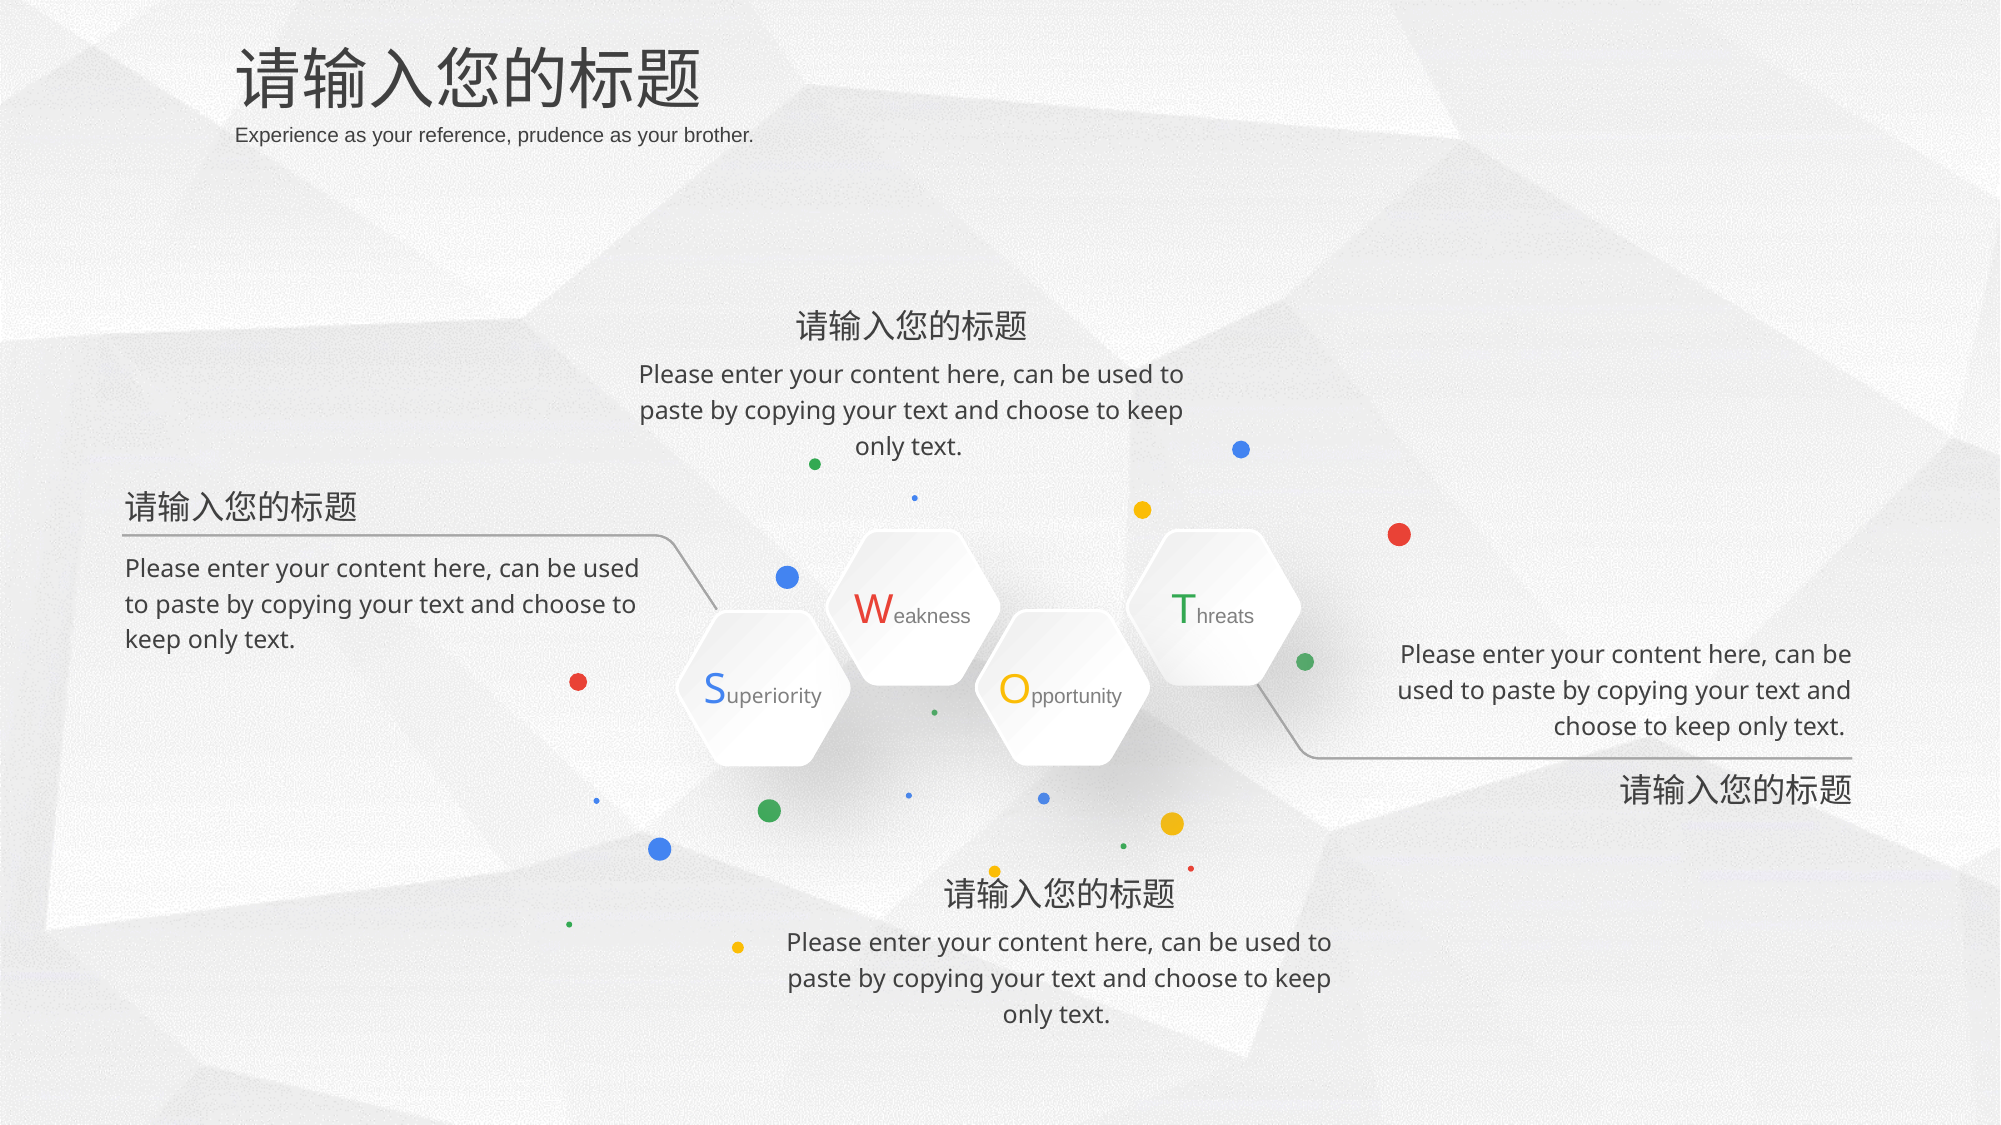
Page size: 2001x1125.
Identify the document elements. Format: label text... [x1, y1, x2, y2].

text_box Please enter your content here, can be used to paste by copying your text and choose to keep only text. [771, 954, 1349, 1036]
text_box 请输入您的标题 [110, 478, 470, 534]
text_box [566, 440, 1411, 954]
text_box Please enter your content here, can be used to paste by copying your text and choose to keep only text. [110, 538, 566, 662]
text_box Please enter your content here, can be used to paste by copying your text and choose to keep only text. [1411, 625, 1868, 748]
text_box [122, 535, 717, 610]
text_box 请输入您的标题 [731, 297, 1092, 353]
text_box Experience as your reference, prudence as your brother. [220, 108, 871, 154]
text_box 请输入您的标题 [220, 29, 772, 108]
text_box 请输入您的标题 [1507, 761, 1868, 817]
picture [0, 0, 2001, 1125]
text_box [1257, 684, 1853, 759]
text_box Please enter your content here, can be used to paste by copying your text and choose to keep only text. [623, 345, 1201, 440]
